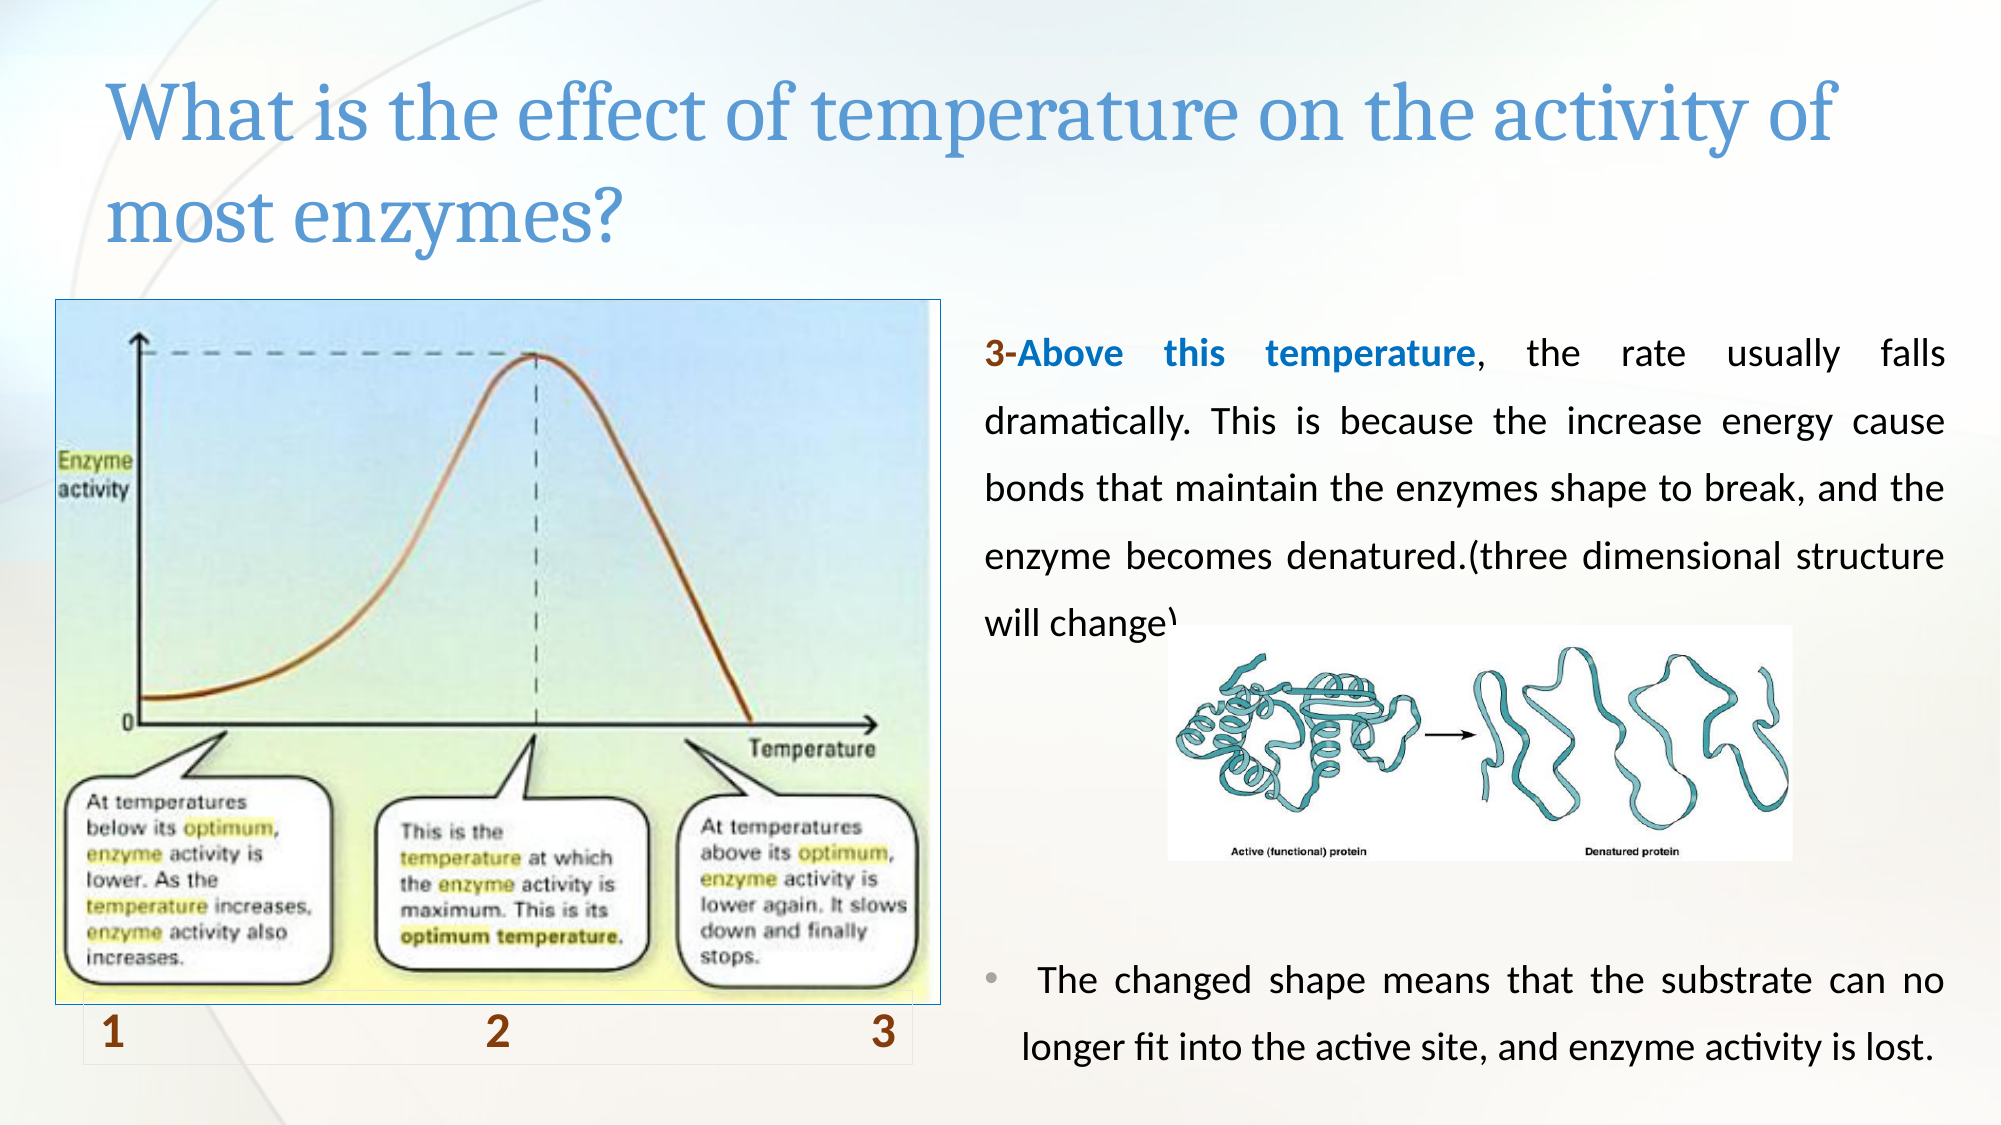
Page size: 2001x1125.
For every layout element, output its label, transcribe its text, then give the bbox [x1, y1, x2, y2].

picture [1167, 624, 1793, 862]
picture [54, 299, 942, 1005]
title What is the effect of temperature on the activity of most enzymes? [90, 48, 1916, 267]
list 3-Above this temperature, the rate usually falls dramatically. This is because the increase energy cause bonds that maintain the enzymes shape to break, and the enzyme becomes denatured.(three dimensional structure will change) The changed shape means that the substrate can no longer fit into the active site, and enzyme activity is lost. [969, 299, 1962, 1105]
text_box 1 2 3 [83, 1007, 913, 1065]
